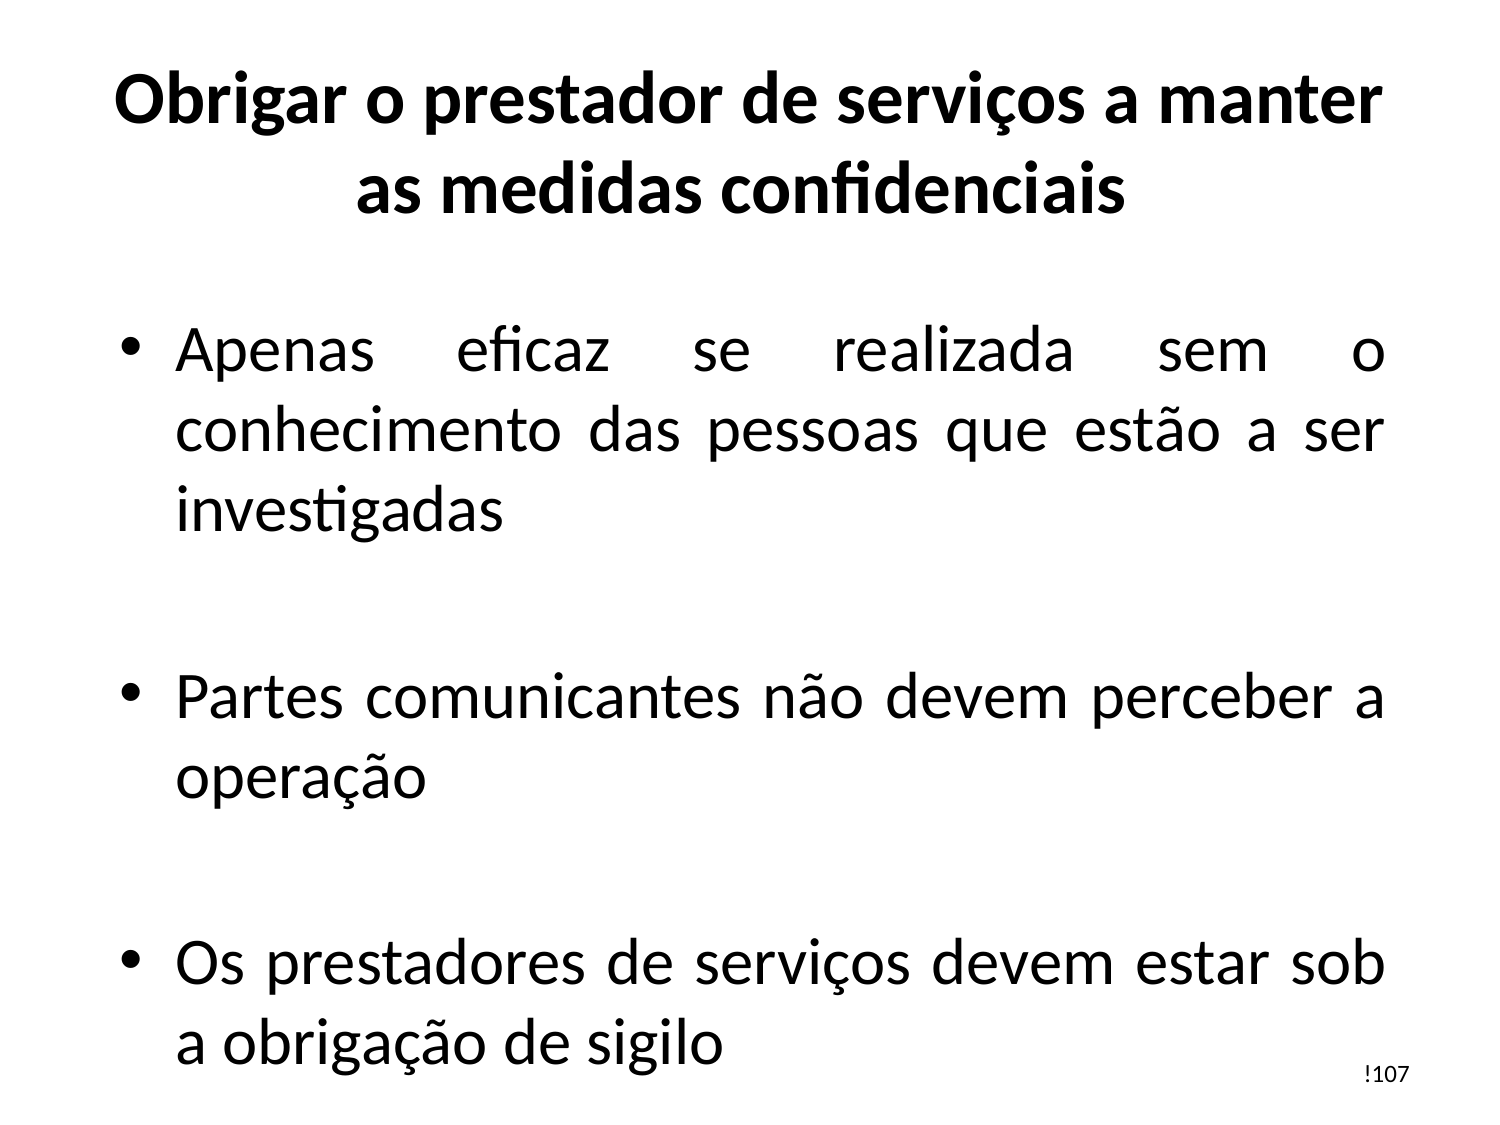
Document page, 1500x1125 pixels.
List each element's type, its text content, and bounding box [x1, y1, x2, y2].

list Apenas eficaz se realizada sem o conhecimento das pessoas que estão a ser investigadas Partes comunicantes não devem perceber a operação Os prestadores de serviços devem estar sob a obrigação de sigilo [103, 297, 1403, 1041]
slide_number !107 [1074, 1042, 1425, 1103]
title Obrigar o prestador de serviços a manter as medidas confidenciais [74, 44, 1426, 233]
